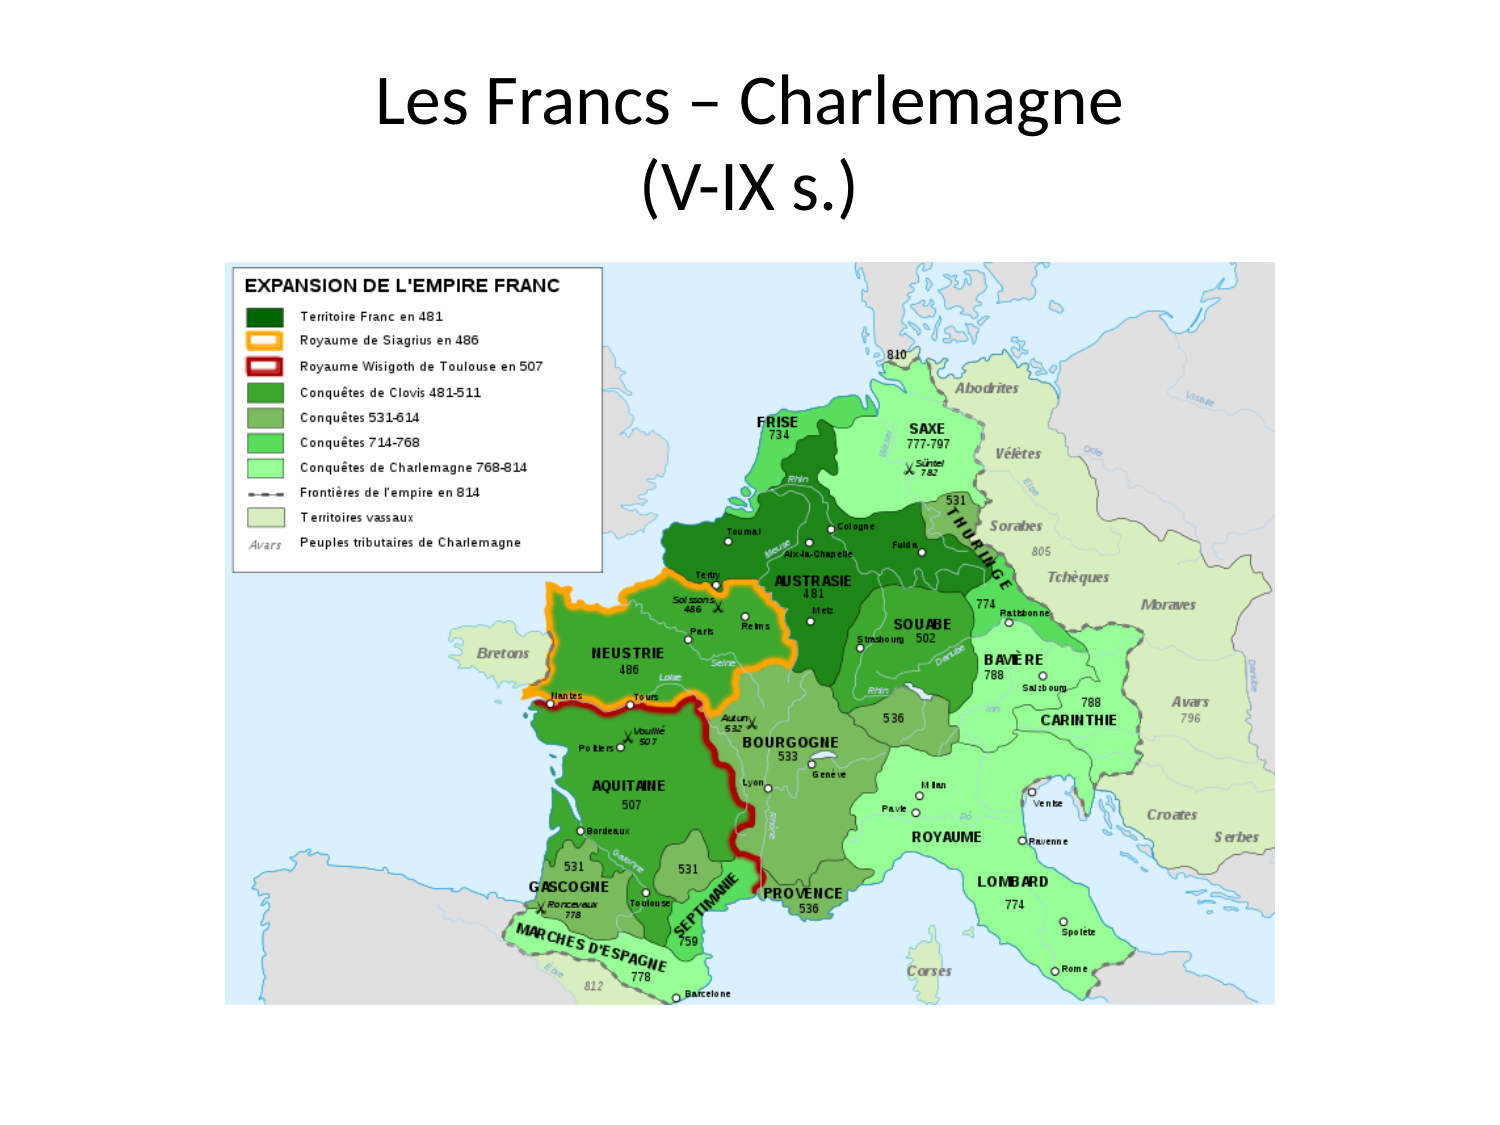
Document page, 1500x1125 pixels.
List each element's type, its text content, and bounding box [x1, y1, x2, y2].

title Les Francs – Charlemagne (V-IX s.) [75, 45, 1425, 233]
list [224, 262, 1275, 1006]
